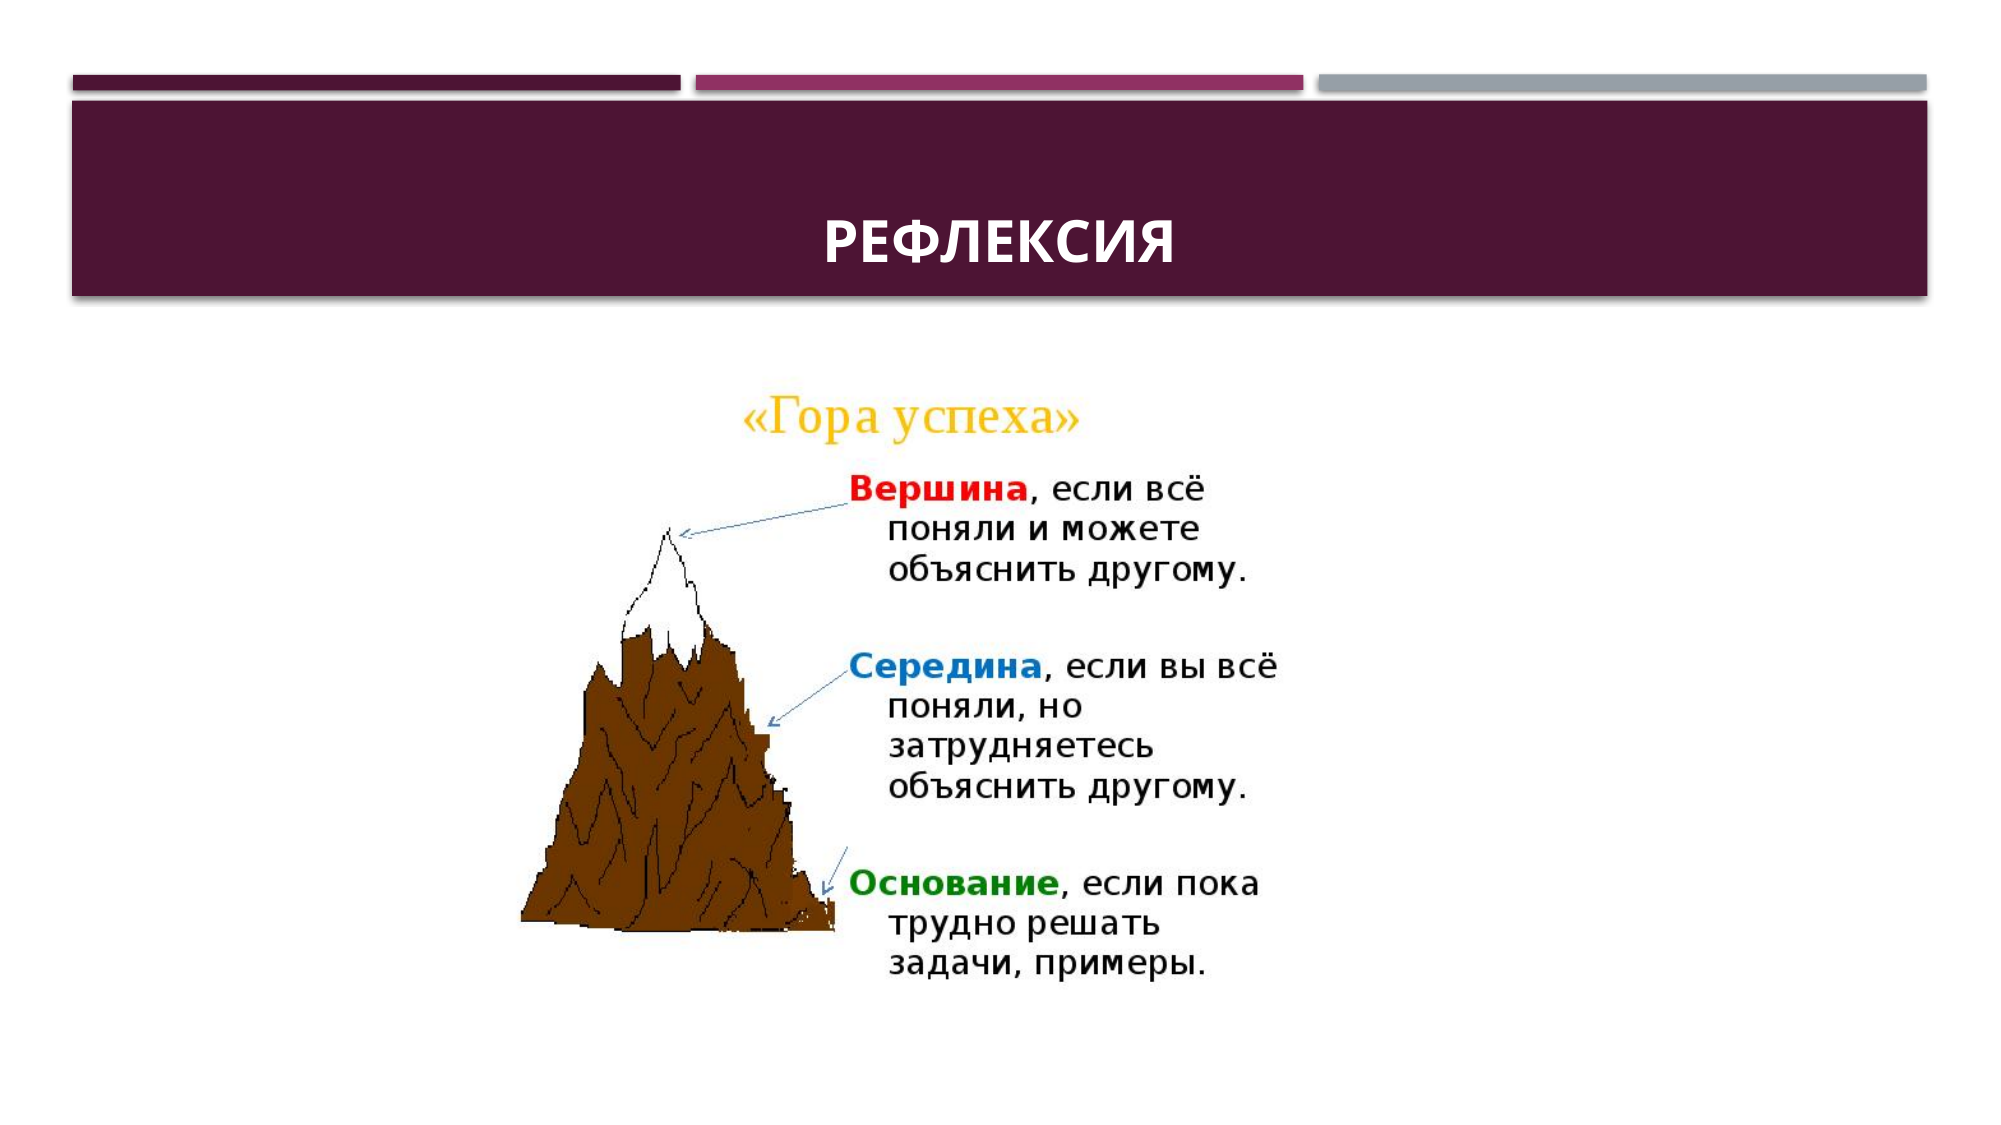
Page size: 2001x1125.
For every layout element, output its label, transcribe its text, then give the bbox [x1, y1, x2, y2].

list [455, 336, 1477, 1102]
title рефлексия [95, 115, 1905, 282]
